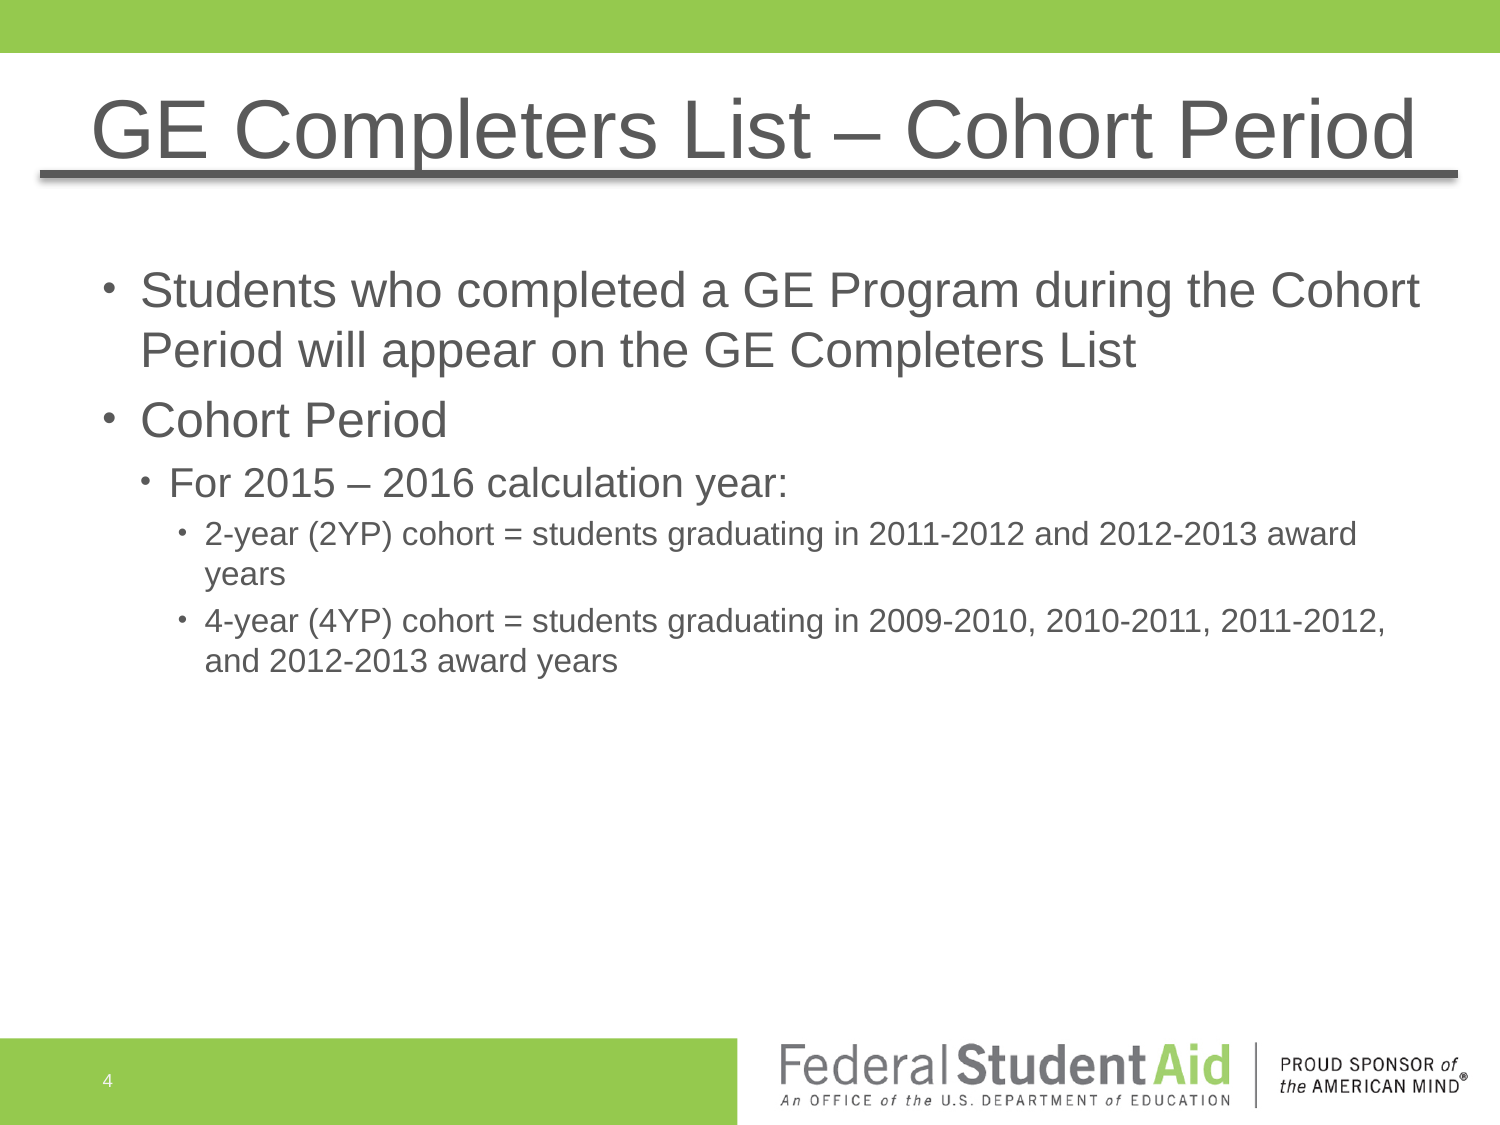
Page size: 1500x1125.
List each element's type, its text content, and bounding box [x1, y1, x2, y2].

list Students who completed a GE Program during the Cohort Period will appear on the GE Completers List Cohort Period For 2015 – 2016 calculation year: 2-year (2YP) cohort = students graduating in 2011-2012 and 2012-2013 award years 4-year (4YP) cohort = students graduating in 2009-2010, 2010-2011, 2011-2012, and 2012-2013 award years [87, 249, 1438, 993]
slide_number 4 [87, 1050, 438, 1110]
title GE Completers List – Cohort Period [75, 67, 1479, 175]
picture [761, 1018, 1488, 1125]
